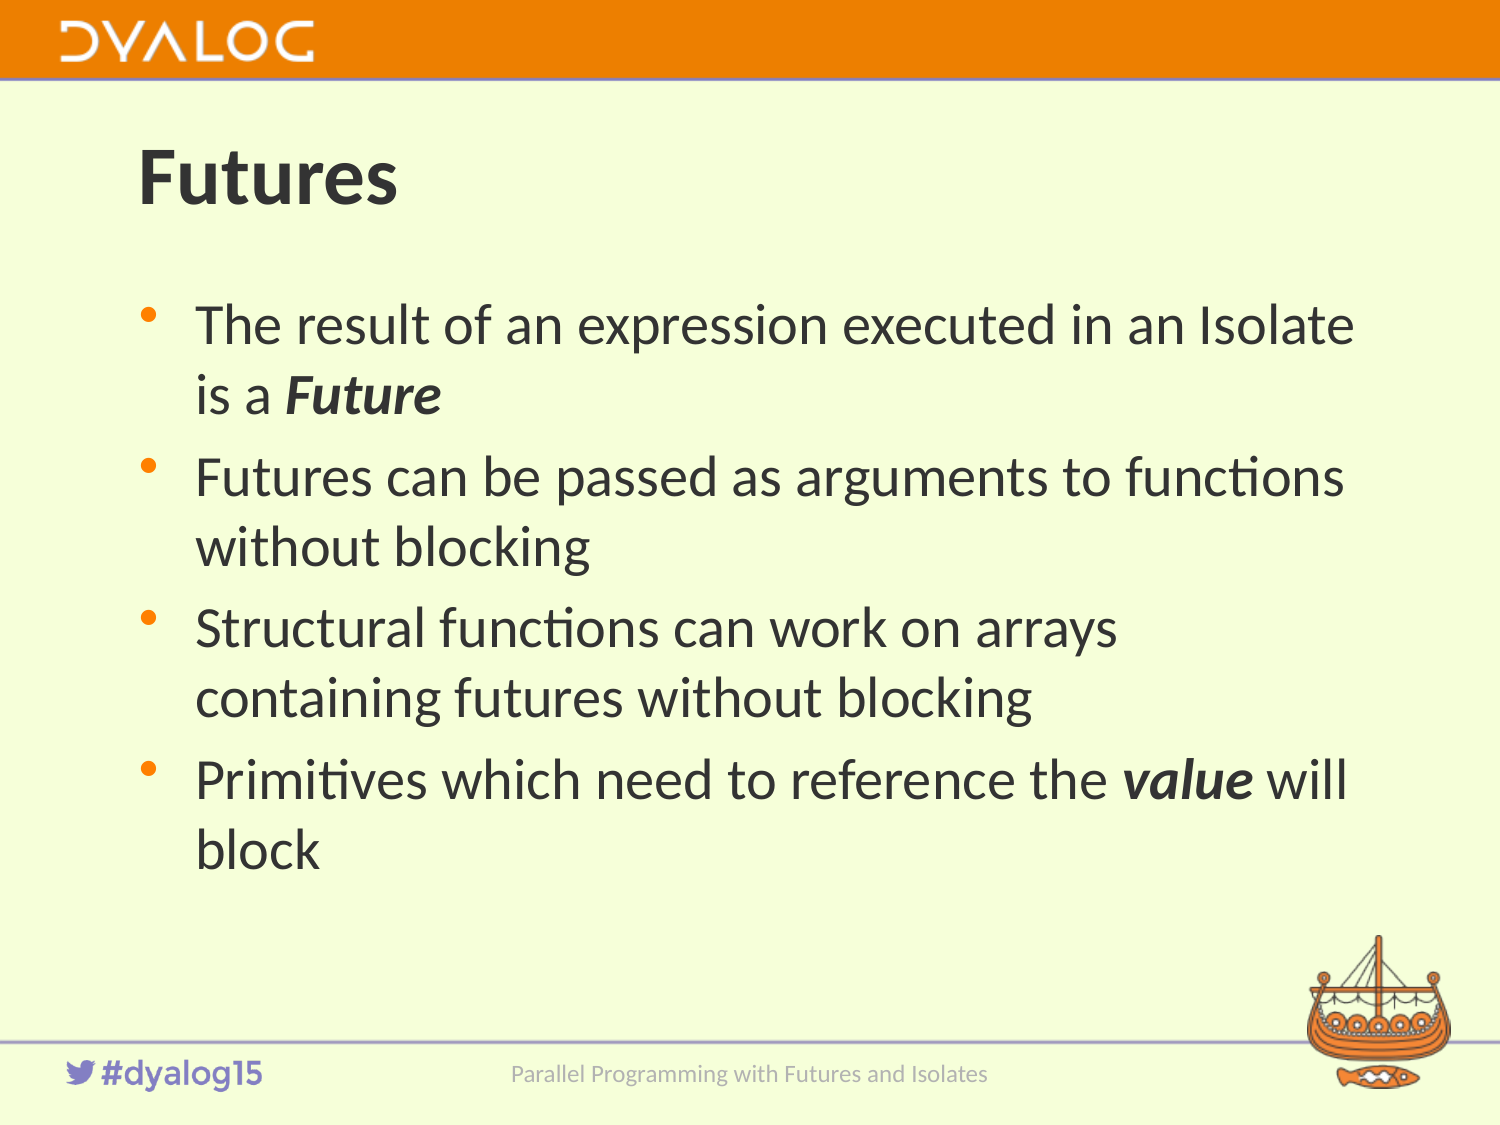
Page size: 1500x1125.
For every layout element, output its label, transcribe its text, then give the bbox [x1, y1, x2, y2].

title Futures [123, 113, 1376, 254]
list The result of an expression executed in an Isolate is a Future Futures can be passed as arguments to functions without blocking Structural functions can work on arrays containing futures without blocking Primitives which need to reference the value will block [123, 278, 1376, 988]
footer Parallel Programming with Futures and Isolates [395, 1042, 1105, 1103]
picture [0, 0, 1500, 1125]
